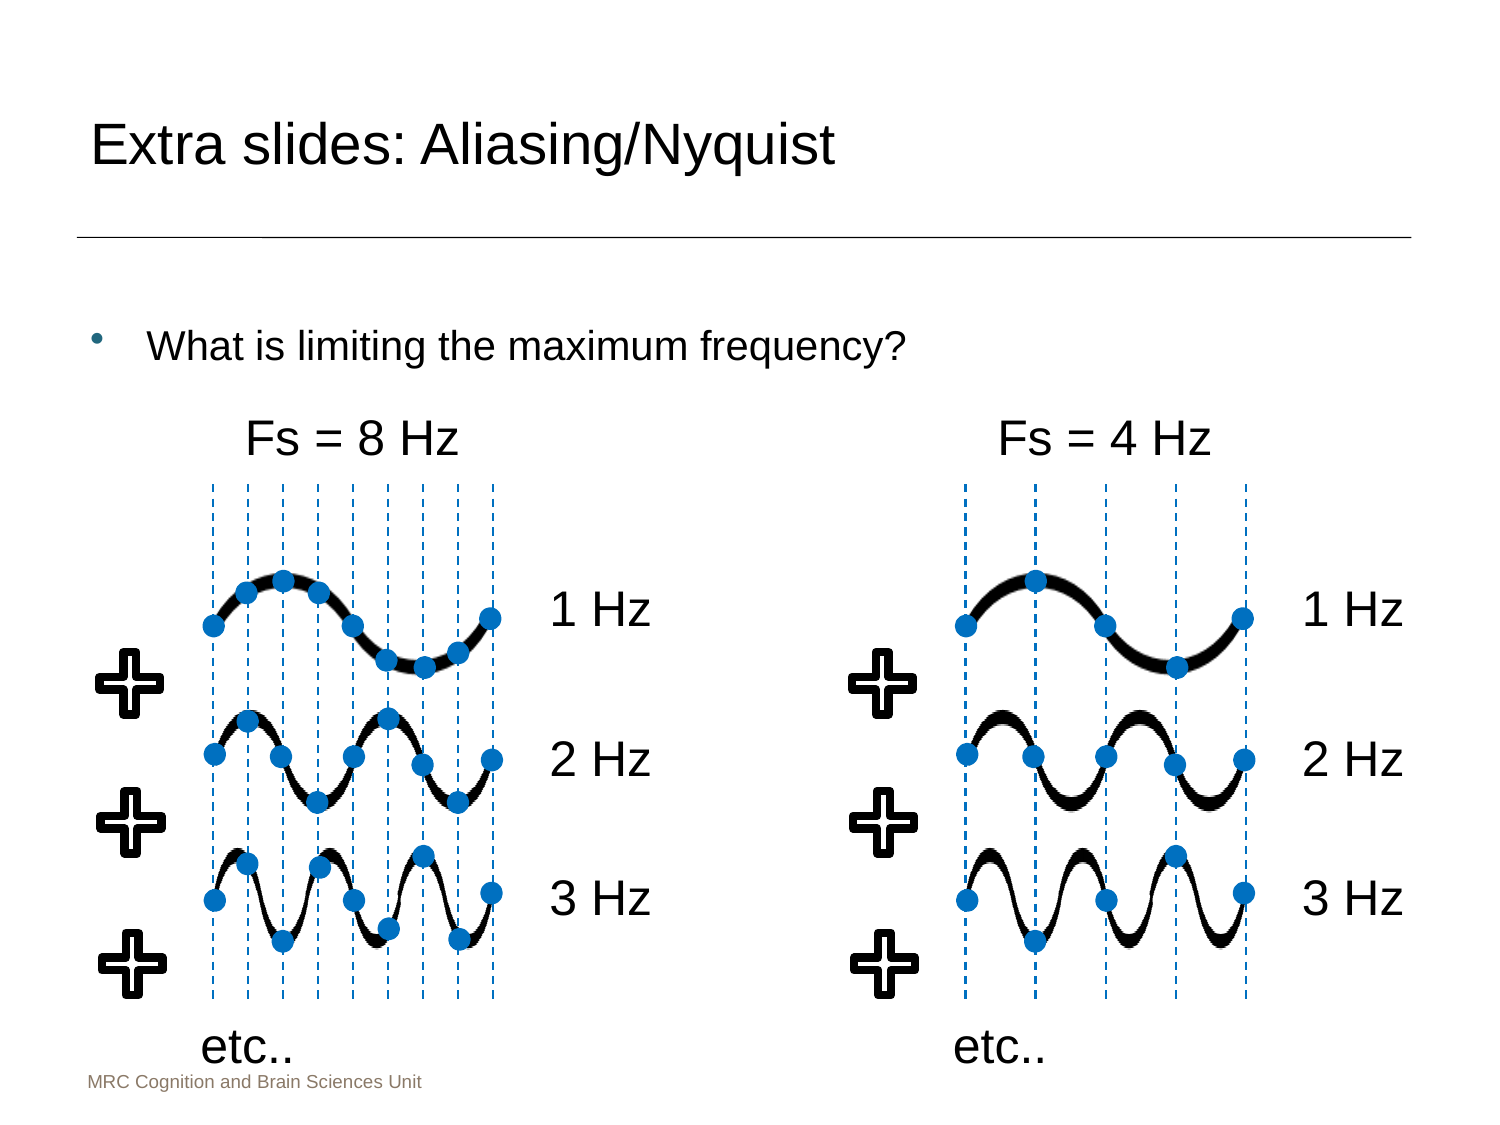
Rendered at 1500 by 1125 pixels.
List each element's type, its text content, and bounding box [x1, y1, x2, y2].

text_box Fs = 4 Hz [974, 397, 1236, 473]
text_box 3 Hz [529, 857, 672, 933]
text_box [852, 790, 914, 854]
text_box Fs = 8 Hz [221, 397, 484, 473]
text_box [854, 932, 915, 996]
list What is limiting the maximum frequency? [74, 310, 1413, 1062]
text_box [969, 572, 1031, 965]
text_box etc.. [177, 1006, 318, 1082]
text_box 3 Hz [1282, 857, 1425, 933]
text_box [1111, 572, 1171, 965]
text_box [99, 652, 161, 715]
text_box 1 Hz [529, 569, 672, 645]
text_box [212, 483, 494, 1000]
title Extra slides: Aliasing/Nyquist [74, 74, 1413, 209]
text_box 1 Hz [1282, 569, 1425, 645]
text_box 2 Hz [1282, 718, 1425, 794]
text_box 2 Hz [529, 718, 672, 794]
text_box etc.. [930, 1006, 1071, 1082]
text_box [1181, 572, 1241, 965]
text_box [101, 932, 163, 996]
text_box [100, 790, 162, 854]
text_box [851, 652, 913, 715]
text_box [1040, 572, 1101, 965]
